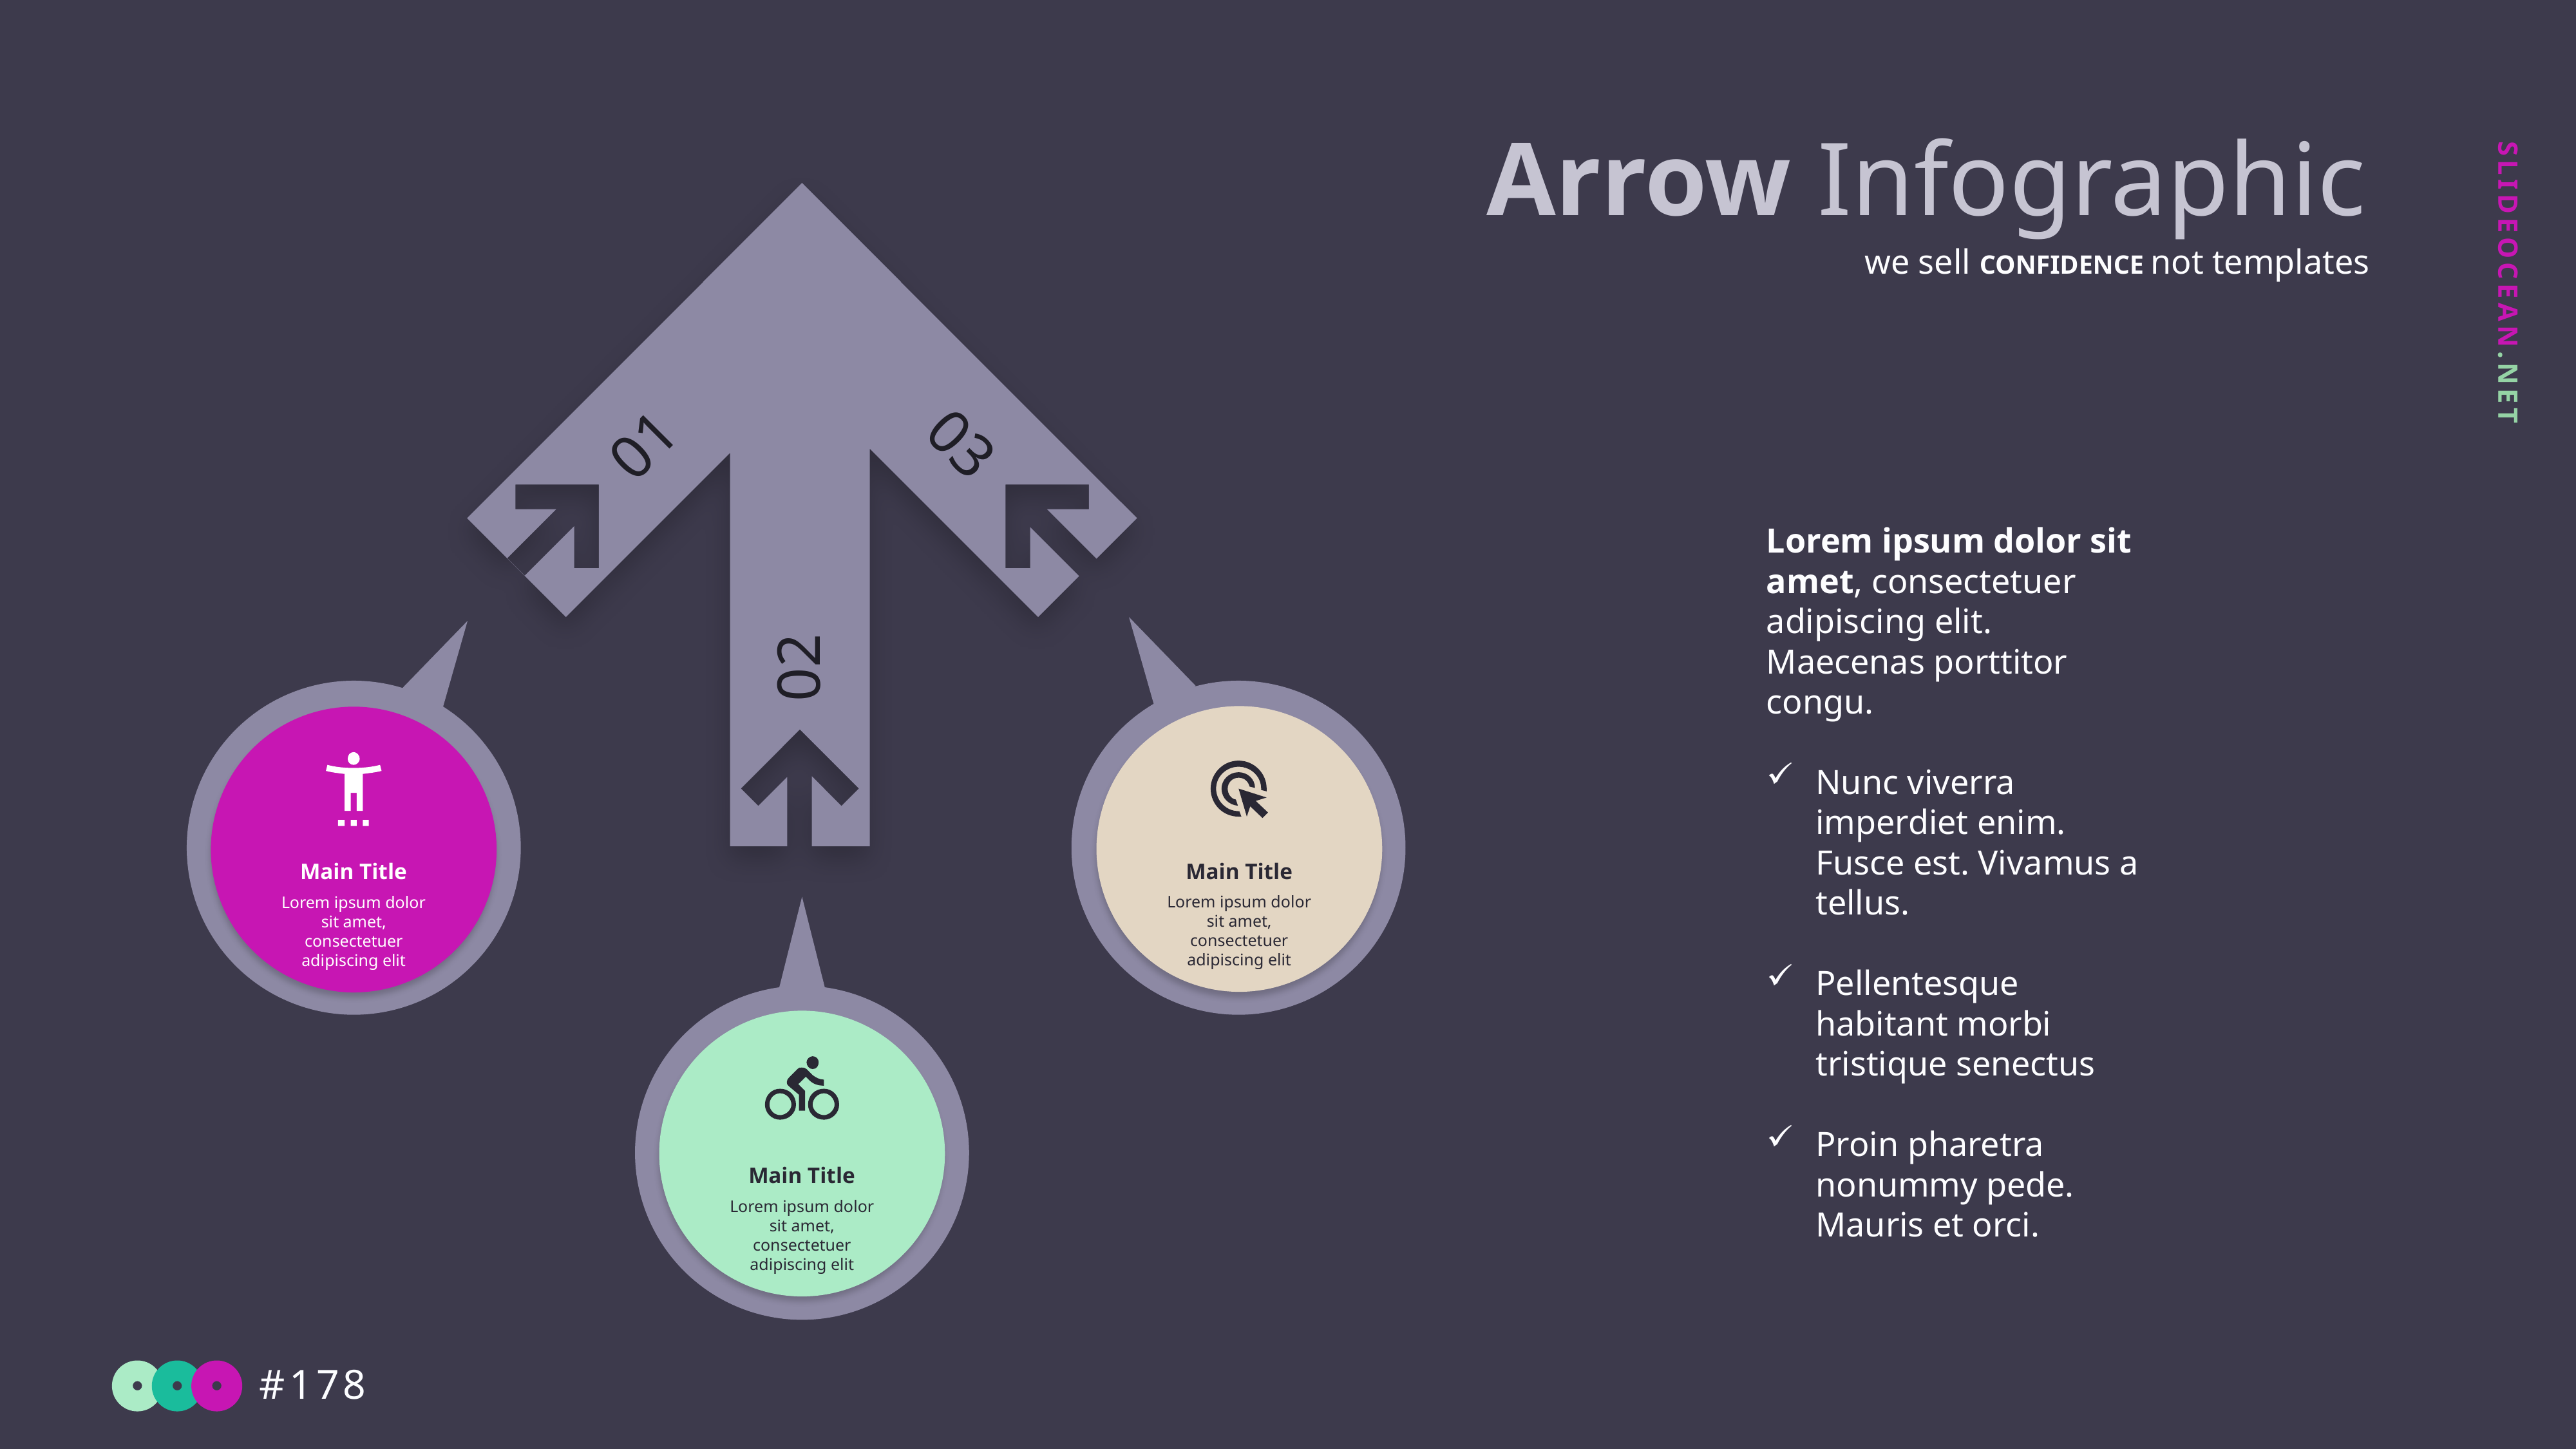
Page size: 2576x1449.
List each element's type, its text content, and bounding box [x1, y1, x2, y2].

text_box #178 [259, 1359, 405, 1408]
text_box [710, 1157, 894, 1260]
text_box [466, 181, 1139, 848]
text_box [1036, 645, 1441, 980]
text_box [262, 853, 445, 956]
text_box 03 [867, 346, 1023, 501]
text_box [153, 647, 554, 982]
text_box 01 [582, 347, 738, 503]
text_box we sell CONFIDENCE not templates [1855, 235, 2380, 285]
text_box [1148, 852, 1331, 956]
text_box [726, 1276, 878, 1298]
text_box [590, 940, 1014, 1276]
text_box [298, 982, 410, 994]
text_box Lorem ipsum dolor sit amet, consectetuer adipiscing elit. Maecenas porttitor congu. Nunc viverra imperdiet enim. Fusce est. Vivamus a tellus. Pellentesque habitant morbi tristique senectus Proin pharetra nonummy pede. Mauris et orci. [1757, 515, 2155, 1289]
text_box Arrow Infographic [1477, 110, 2376, 241]
text_box [1180, 980, 1299, 993]
text_box 02 [756, 571, 837, 711]
